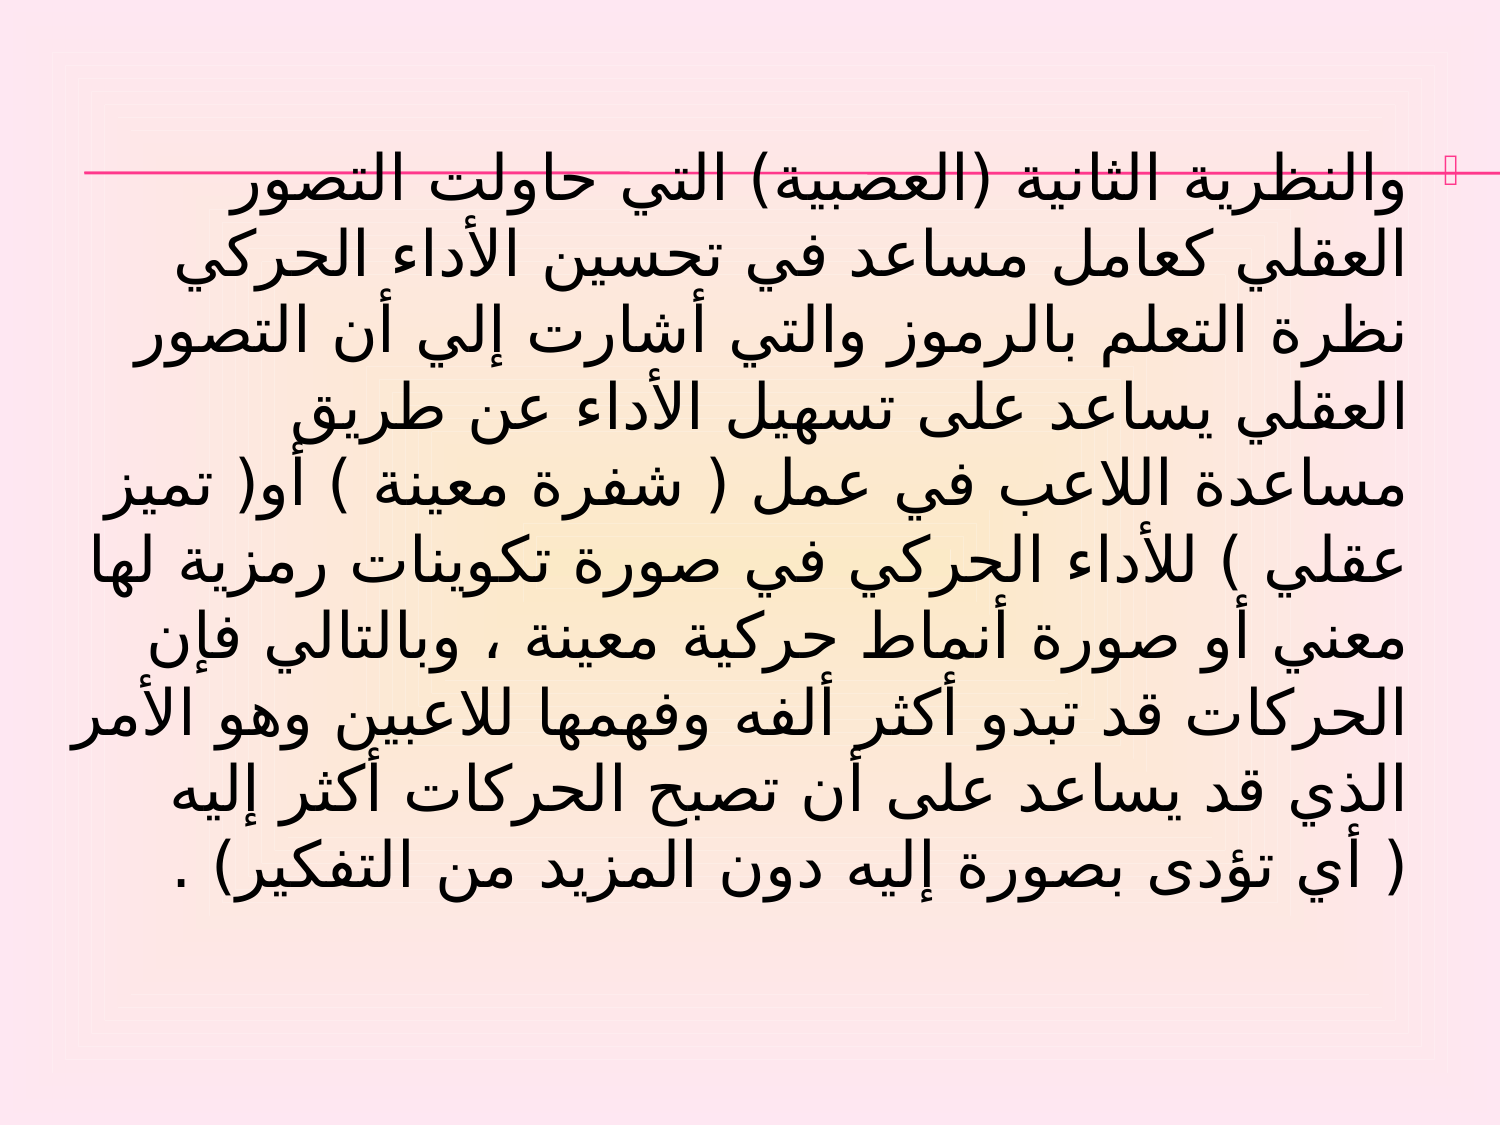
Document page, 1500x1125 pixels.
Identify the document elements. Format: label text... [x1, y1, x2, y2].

list والنظرية الثانية (العصبية) التي حاولت التصور العقلي كعامل مساعد في تحسين الأداء الحركي نظرة التعلم بالرموز والتي أشارت إلي أن التصور العقلي يساعد على تسهيل الأداء عن طريق مساعدة اللاعب في عمل ( شفرة معينة ) أو( تميز عقلي ) للأداء الحركي في صورة تكوينات رمزية لها معني أو صورة أنماط حركية معينة ، وبالتالي فإن الحركات قد تبدو أكثر ألفه وفهمها للاعبين وهو الأمر الذي قد يساعد على أن تصبح الحركات أكثر إليه ( أي تؤدى بصورة إليه دون المزيد من التفكير) . [46, 128, 1472, 929]
